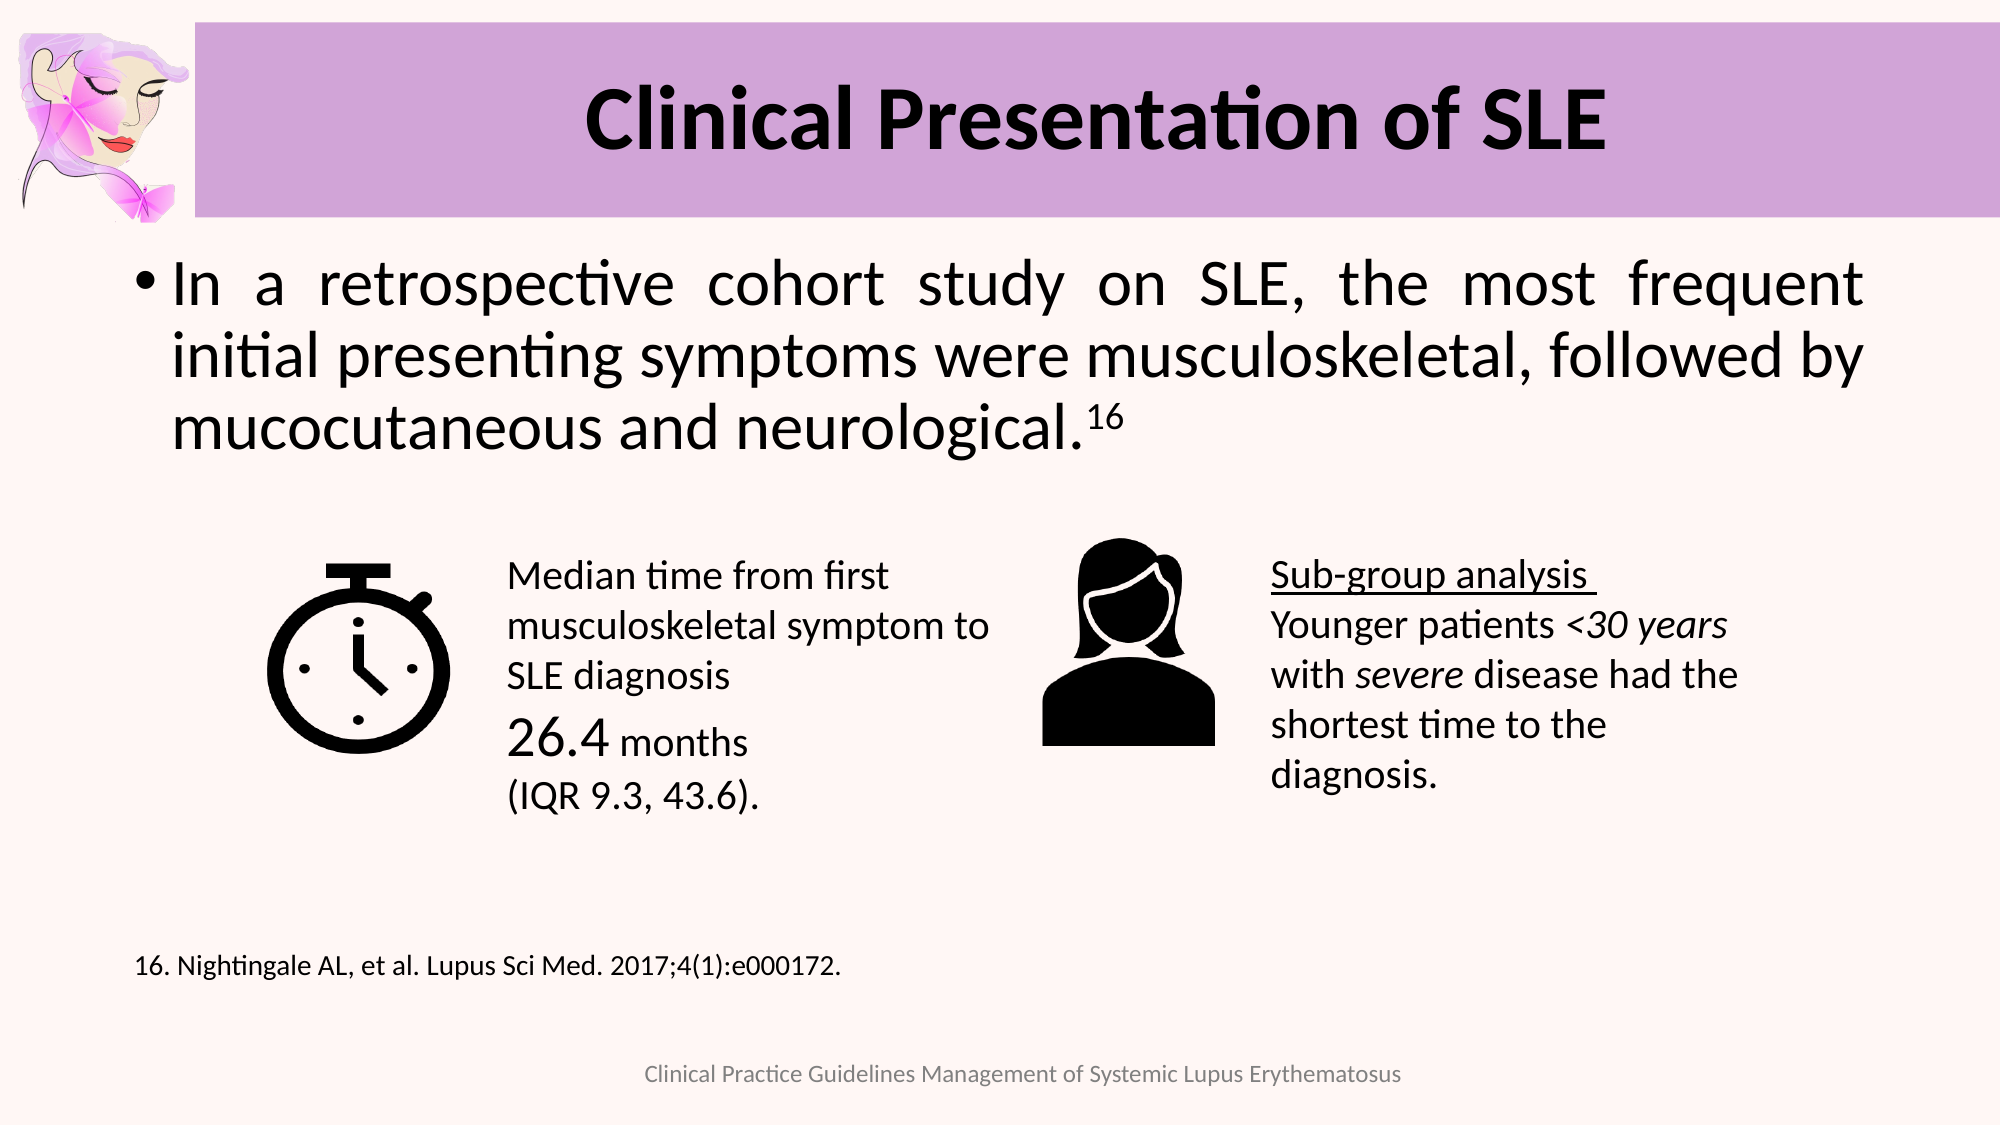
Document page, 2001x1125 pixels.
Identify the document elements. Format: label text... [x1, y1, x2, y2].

picture [0, 10, 210, 248]
picture [999, 517, 1258, 785]
title Clinical Presentation of SLE [195, 22, 2000, 218]
text_box Sub-group analysis Younger patients <30 years with severe disease had the shortest time to the diagnosis. [1255, 539, 1781, 805]
picture [229, 541, 487, 776]
text_box 16. Nightingale AL, et al. Lupus Sci Med. 2017;4(1):e000172. [118, 942, 1882, 1047]
text_box Median time from first musculoskeletal symptom to SLE diagnosis 26.4 months (IQR 9.3, 43.6). [491, 540, 1050, 826]
list In a retrospective cohort study on SLE, the most frequent initial presenting symptoms were musculoskeletal, followed by mucocutaneous and neurological.16 [118, 240, 1882, 475]
